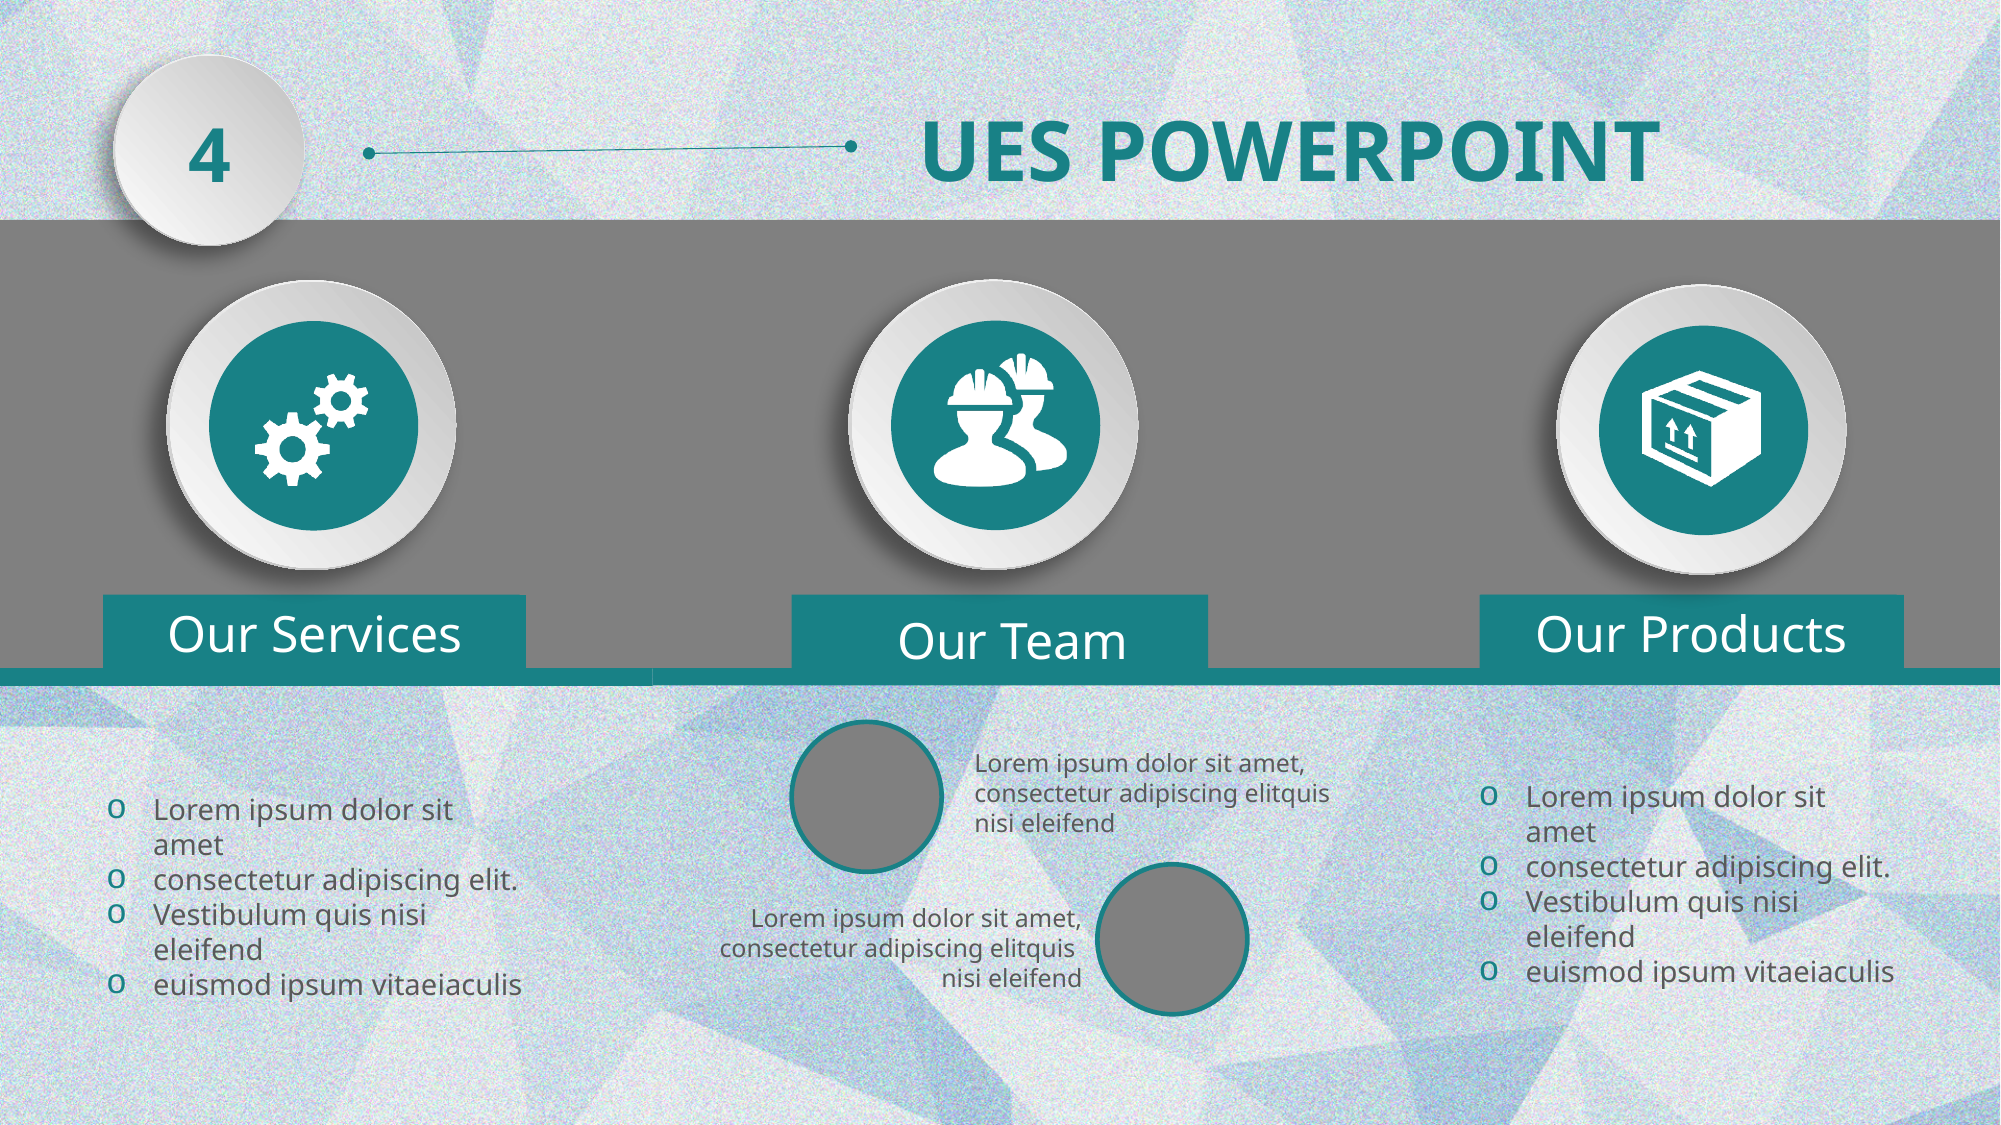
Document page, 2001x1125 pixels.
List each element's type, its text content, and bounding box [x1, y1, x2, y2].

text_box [1347, 594, 2000, 686]
picture [0, 0, 2001, 1125]
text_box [113, 54, 305, 246]
text_box Lorem ipsum dolor sit amet consectetur adipiscing elit. Vestibulum quis nisi eleifend euismod ipsum vitaeiaculis [91, 784, 543, 1009]
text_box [0, 594, 652, 686]
text_box 4 [305, 100, 310, 205]
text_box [652, 594, 1347, 686]
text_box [368, 146, 851, 154]
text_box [657, 721, 1400, 1015]
text_box [0, 219, 2000, 594]
text_box UES POWERPOINT [903, 90, 1678, 206]
text_box Lorem ipsum dolor sit amet consectetur adipiscing elit. Vestibulum quis nisi eleifend euismod ipsum vitaeiaculis [1464, 771, 1915, 996]
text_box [166, 279, 1846, 575]
